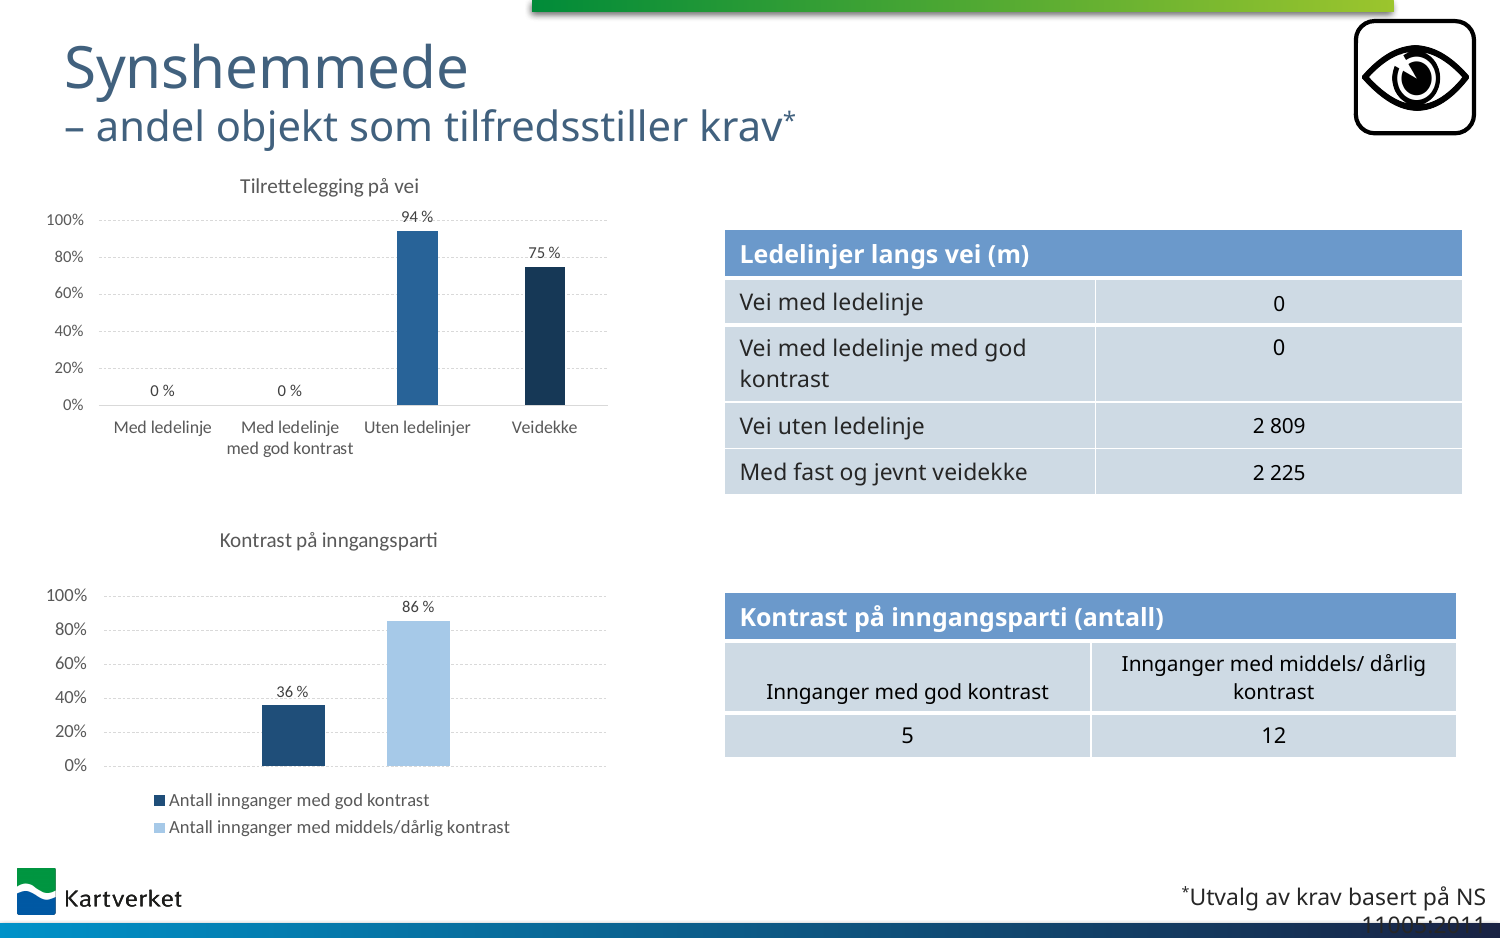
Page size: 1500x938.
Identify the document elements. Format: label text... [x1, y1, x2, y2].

text_box *Utvalg av krav basert på NS 11005:2011 [1068, 873, 1500, 938]
table_cell 0 [1096, 280, 1462, 323]
table_cell Med fast og jevnt veidekke [725, 449, 1095, 494]
table_cell Innganger med middels/ dårlig kontrast [1092, 643, 1456, 711]
table_cell 5 [725, 715, 1090, 757]
table_header Kontrast på inngangsparti (antall) [725, 593, 1456, 639]
table_header Ledelinjer langs vei (m) [725, 230, 1462, 276]
picture [41, 166, 618, 492]
text_box Synshemmede – andel objekt som tilfredsstiller krav* [49, 24, 1431, 158]
picture [41, 520, 617, 846]
table_cell 2 225 [1096, 449, 1462, 494]
table_cell Vei med ledelinje med god kontrast [725, 327, 1095, 401]
table_cell Vei uten ledelinje [725, 403, 1095, 448]
table_cell 12 [1092, 715, 1456, 757]
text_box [1355, 20, 1475, 134]
table_cell 2 809 [1096, 403, 1462, 448]
table_cell 0 [1096, 327, 1462, 401]
table_cell Innganger med god kontrast [725, 643, 1090, 711]
table_cell Vei med ledelinje [725, 280, 1095, 323]
